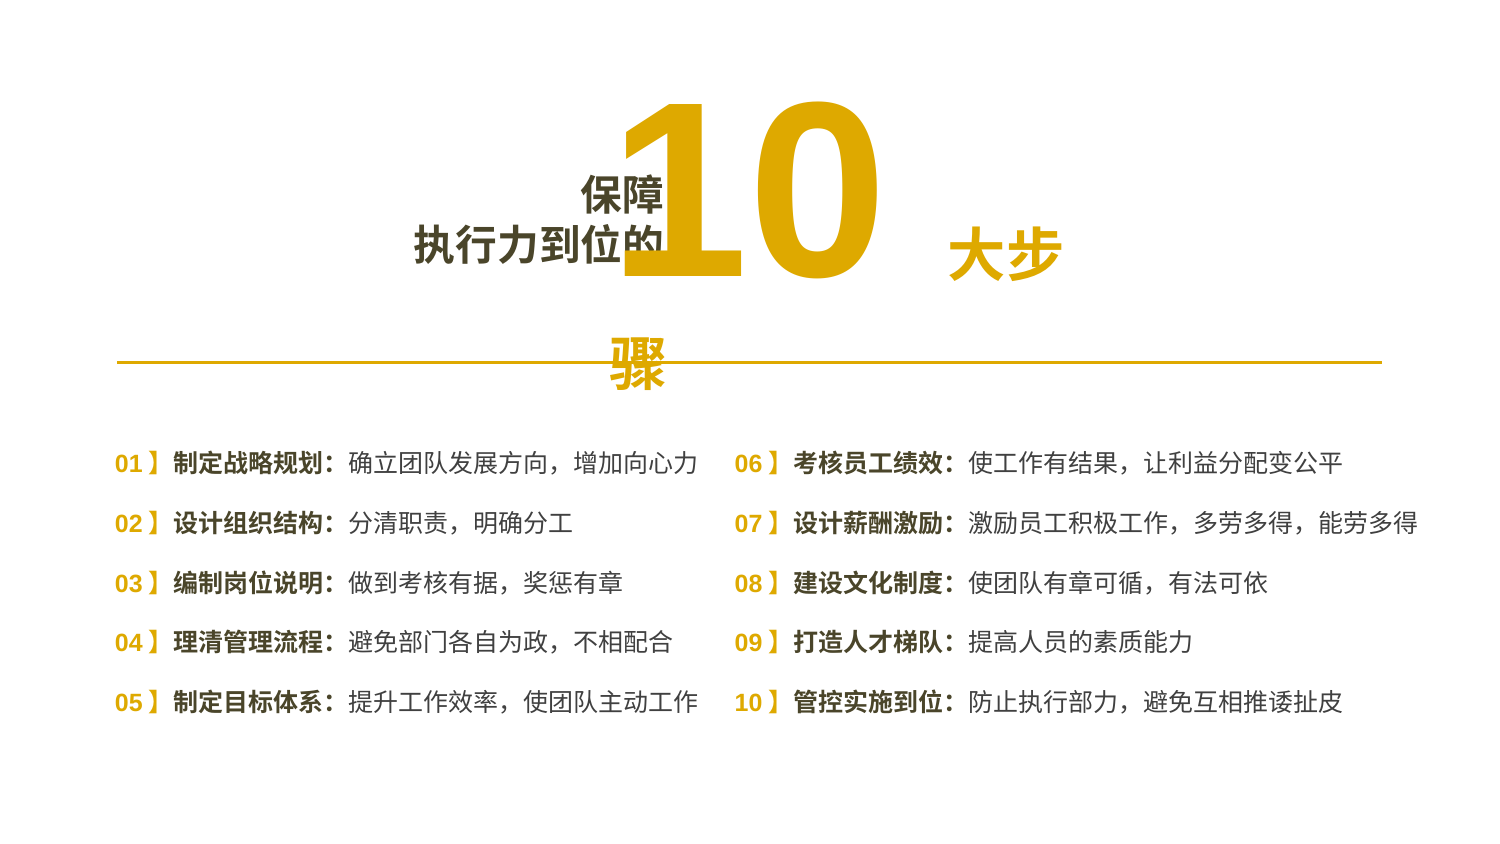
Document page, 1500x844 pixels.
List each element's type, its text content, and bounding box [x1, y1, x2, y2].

text_box 10大步骤 [595, 372, 1080, 405]
text_box 01】制定战略规划：确立团队发展方向，增加向心力 02】设计组织结构：分清职责，明确分工 03】编制岗位说明：做到考核有据，奖惩有章 04】理清管理流程：避免部门各自为政，不相配合 05】制定目标体系：提升工作效率，使团队主动工作 [100, 410, 714, 725]
text_box 06】考核员工绩效：使工作有结果，让利益分配变公平 07】设计薪酬激励：激励员工积极工作，多劳多得，能劳多得 08】建设文化制度：使团队有章可循，有法可依 09】打造人才梯队：提高人员的素质能力 10】管控实施到位：防止执行部力，避免互相推诿扯皮 [719, 410, 1434, 725]
text_box 保障 执行力到位的 [312, 161, 595, 276]
text_box 10大步骤 [595, 19, 1080, 361]
